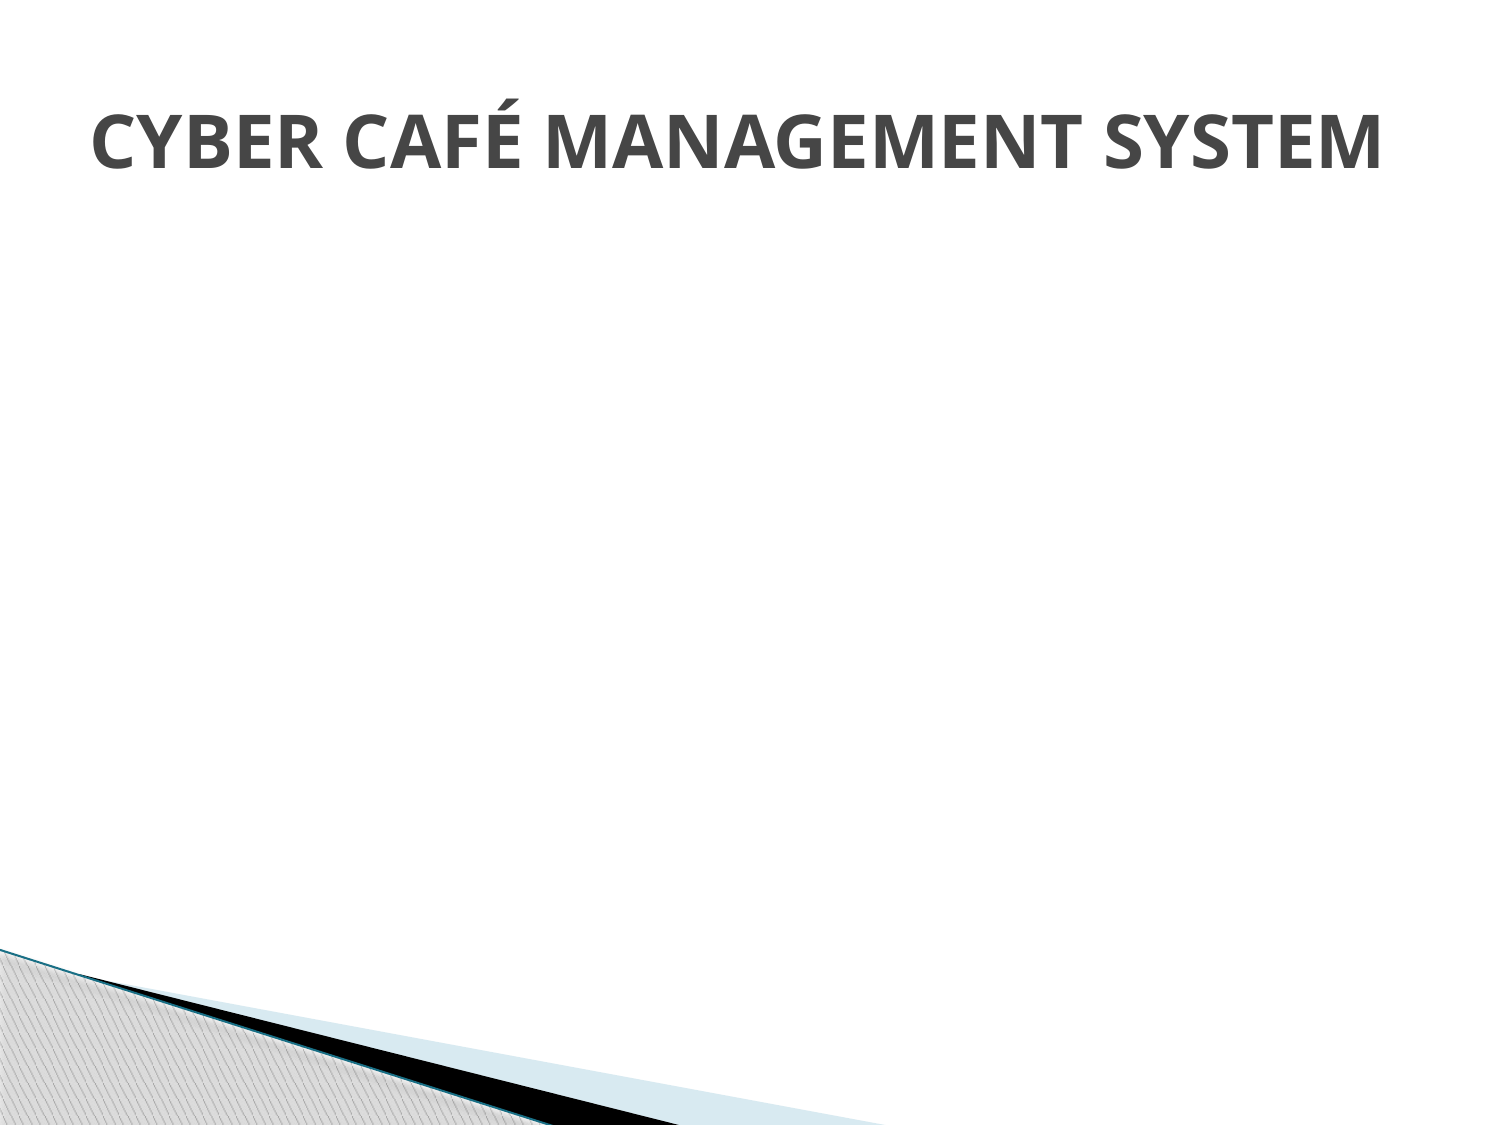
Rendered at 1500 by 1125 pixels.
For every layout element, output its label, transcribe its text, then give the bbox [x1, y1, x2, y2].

title CYBER CAFÉ MANAGEMENT SYSTEM [75, 45, 1425, 233]
